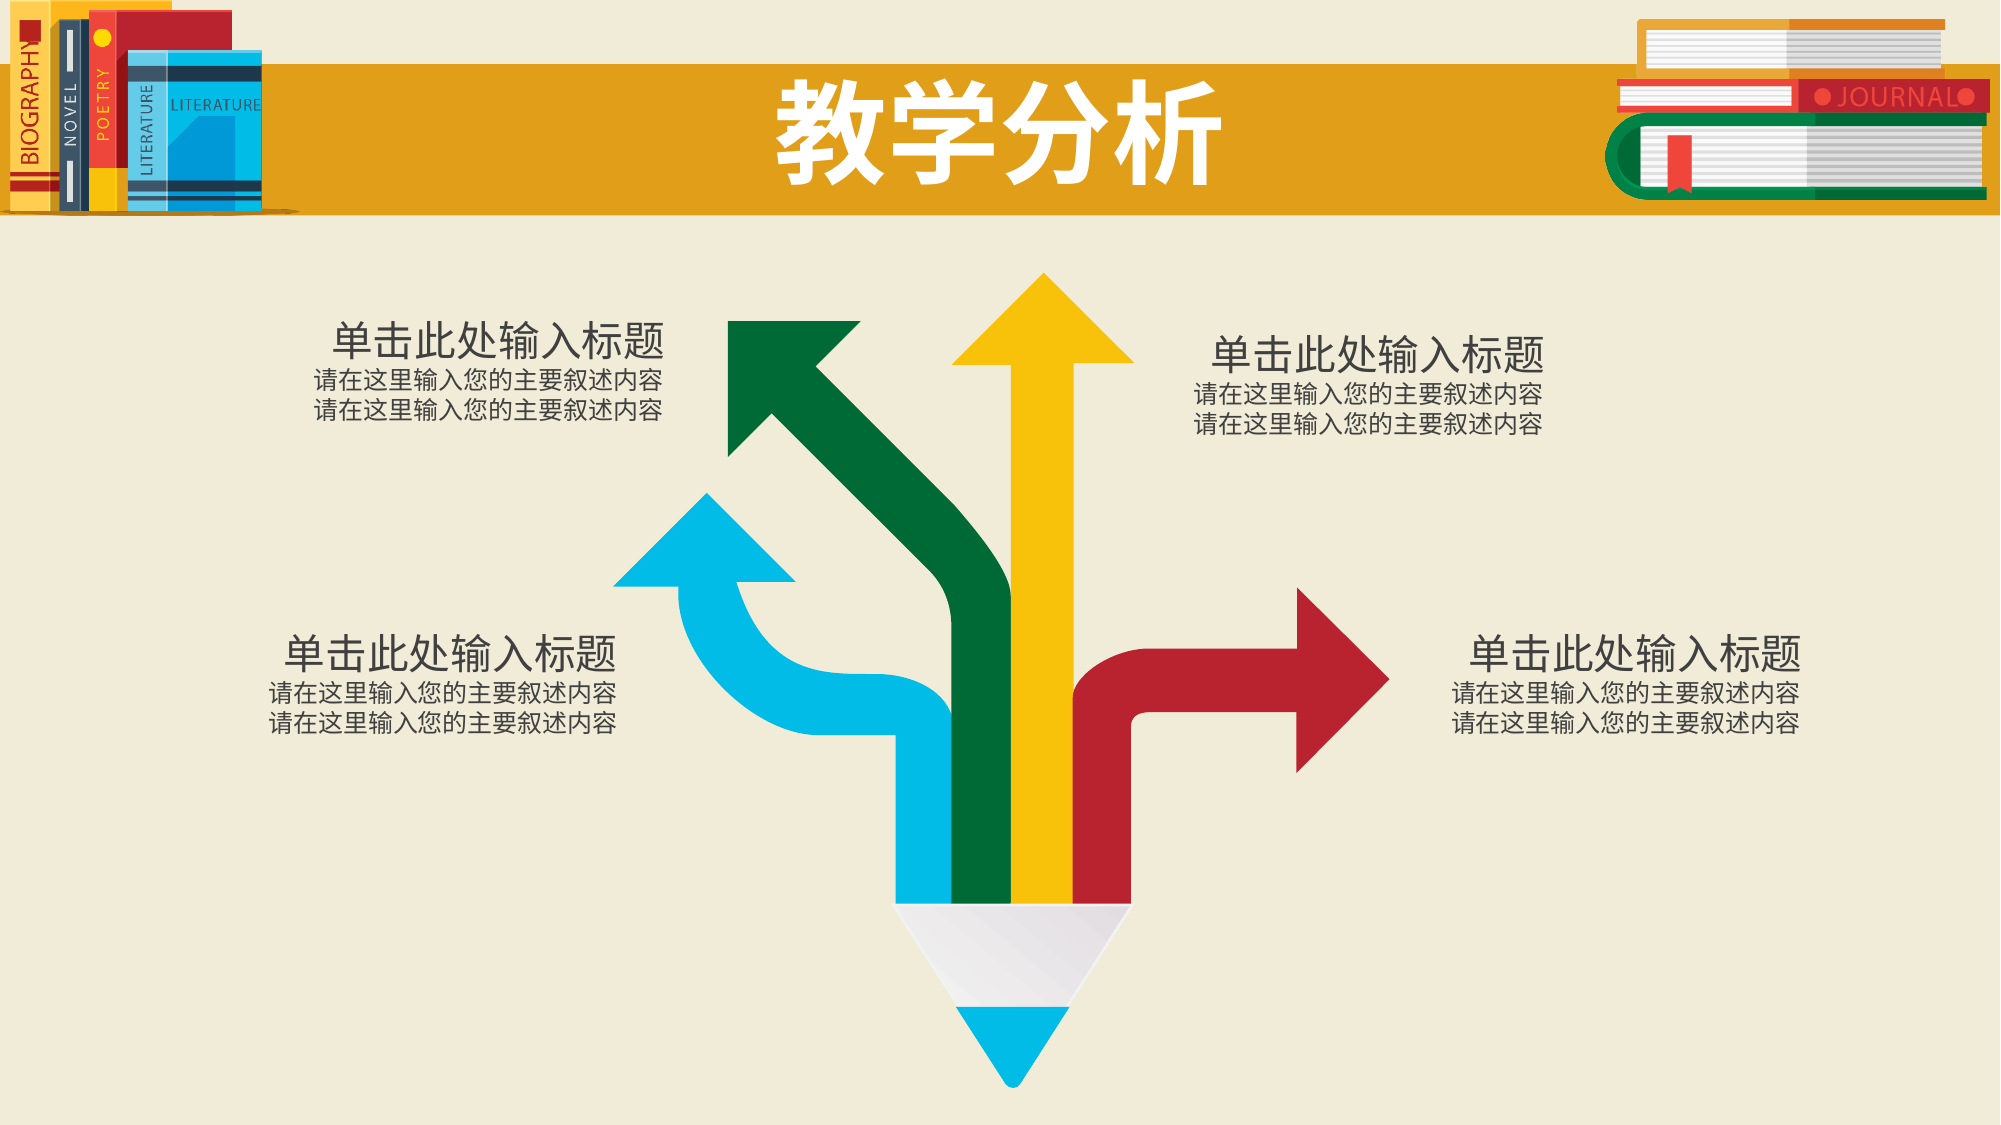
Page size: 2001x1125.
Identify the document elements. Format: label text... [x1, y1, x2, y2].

text_box 单击此处输入标题 请在这里输入您的主要叙述内容 请在这里输入您的主要叙述内容 [1436, 620, 1818, 825]
text_box [1071, 585, 1392, 903]
picture [0, 0, 300, 216]
text_box 单击此处输入标题 请在这里输入您的主要叙述内容 请在这里输入您的主要叙述内容 [1178, 321, 1560, 526]
picture [1605, 19, 1990, 200]
text_box 单击此处输入标题 请在这里输入您的主要叙述内容 请在这里输入您的主要叙述内容 [299, 306, 681, 512]
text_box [893, 904, 1133, 1088]
text_box [726, 319, 1010, 903]
text_box 单击此处输入标题 请在这里输入您的主要叙述内容 请在这里输入您的主要叙述内容 [253, 620, 634, 835]
text_box [949, 271, 1137, 903]
text_box [610, 491, 950, 903]
text_box 教学分析 [610, 55, 1390, 206]
text_box [0, 63, 2000, 217]
